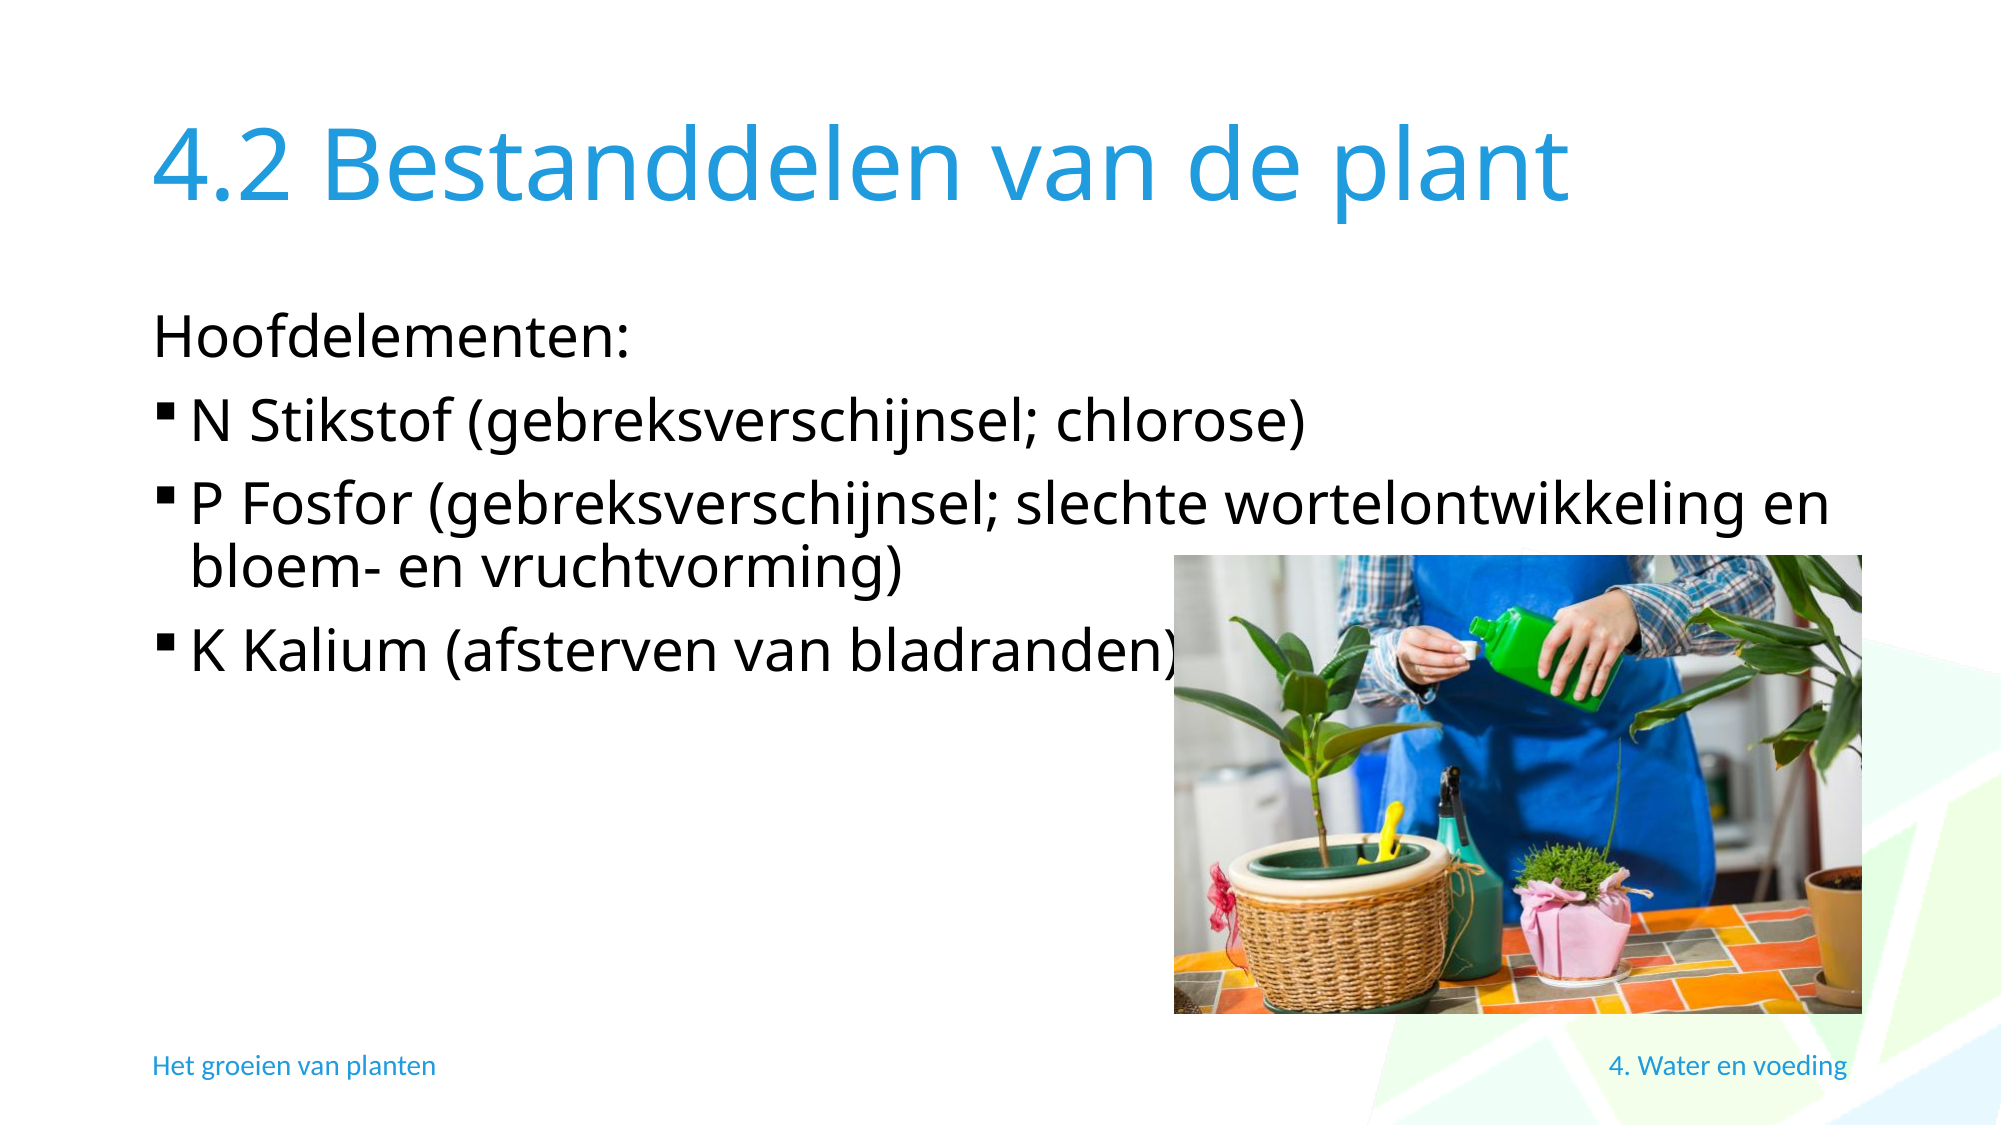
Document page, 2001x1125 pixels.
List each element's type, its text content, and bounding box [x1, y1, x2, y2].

list Hoofdelementen: N Stikstof (gebreksverschijnsel; chlorose) P Fosfor (gebreksverschijnsel; slechte wortelontwikkeling en bloem- en vruchtvorming) K Kalium (afsterven van bladranden) [137, 299, 1863, 1014]
list Het groeien van planten [137, 1042, 588, 1103]
picture [1174, 555, 1862, 1014]
list 4. Water en voeding [1412, 1042, 1863, 1103]
title 4.2 Bestanddelen van de plant [137, 59, 1863, 278]
